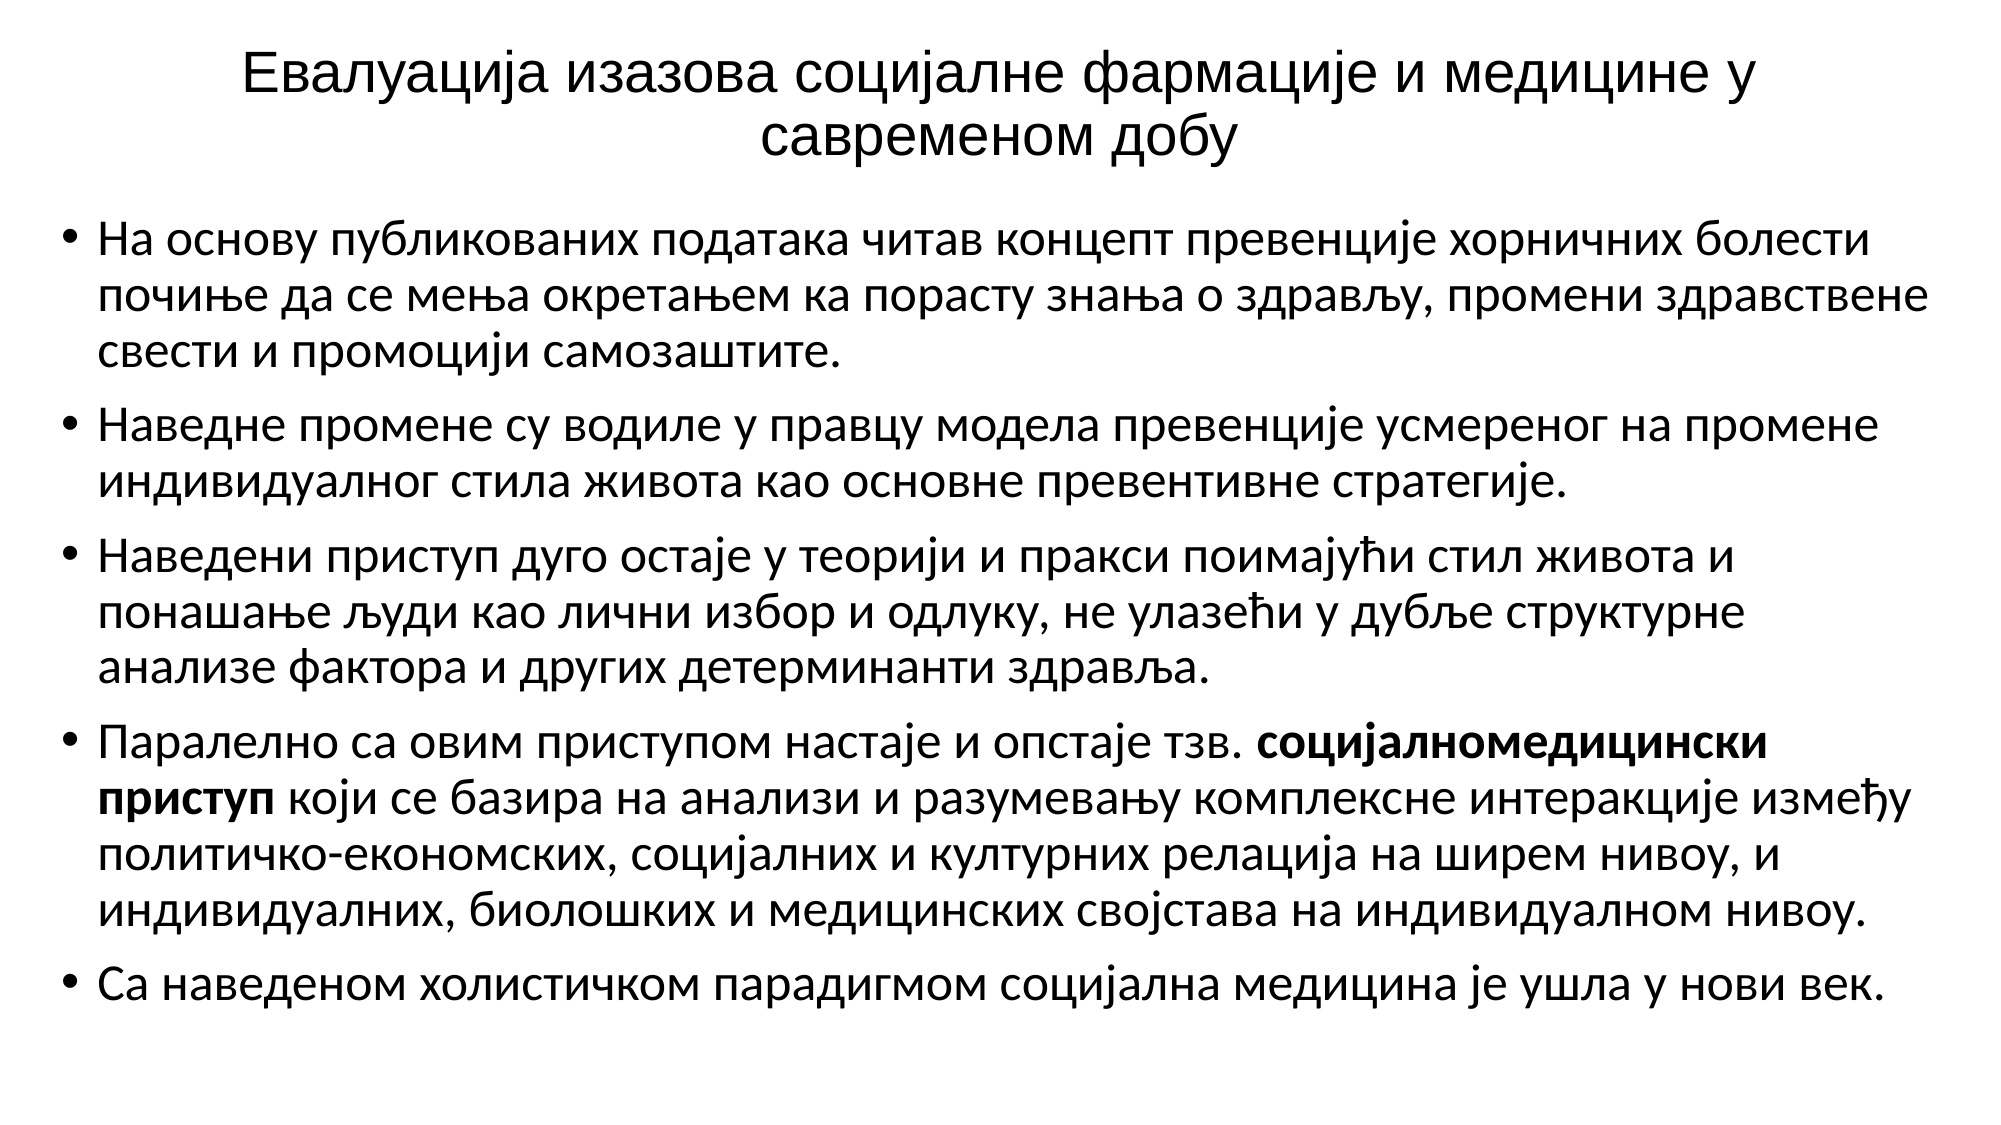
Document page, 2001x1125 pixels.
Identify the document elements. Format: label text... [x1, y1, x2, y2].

list На основу публикованих података читав концепт превенције хорничних болести почиње да се мења окретањем ка порасту знања о здрављу, промени здравствене свести и промоцији самозаштите. Наведне промене су водиле у правцу модела превенције усмереног на промене индивидуалног стила живота као основне превентивне стратегије. Наведени приступ дуго остаје у теорији и пракси поимајући стил живота и понашање људи као лични избор и одлуку, не улазећи у дубље структурне анализе фактора и других детерминанти здравља. Паралелно са овим приступом настаје и опстаје тзв. социјалномедицински приступ који се базира на анализи и разумевању комплексне интеракције између политичко-економских, социјалних и културних релација на ширем нивоу, и индивидуалних, биолошких и медицинских својстава на индивидуалном нивоу. Са наведеном холистичком парадигмом социјална медицина је ушла у нови век. [46, 203, 1954, 1095]
title Евалуација изазова социјалне фармације и медицине у савременом добу [137, 25, 1863, 186]
